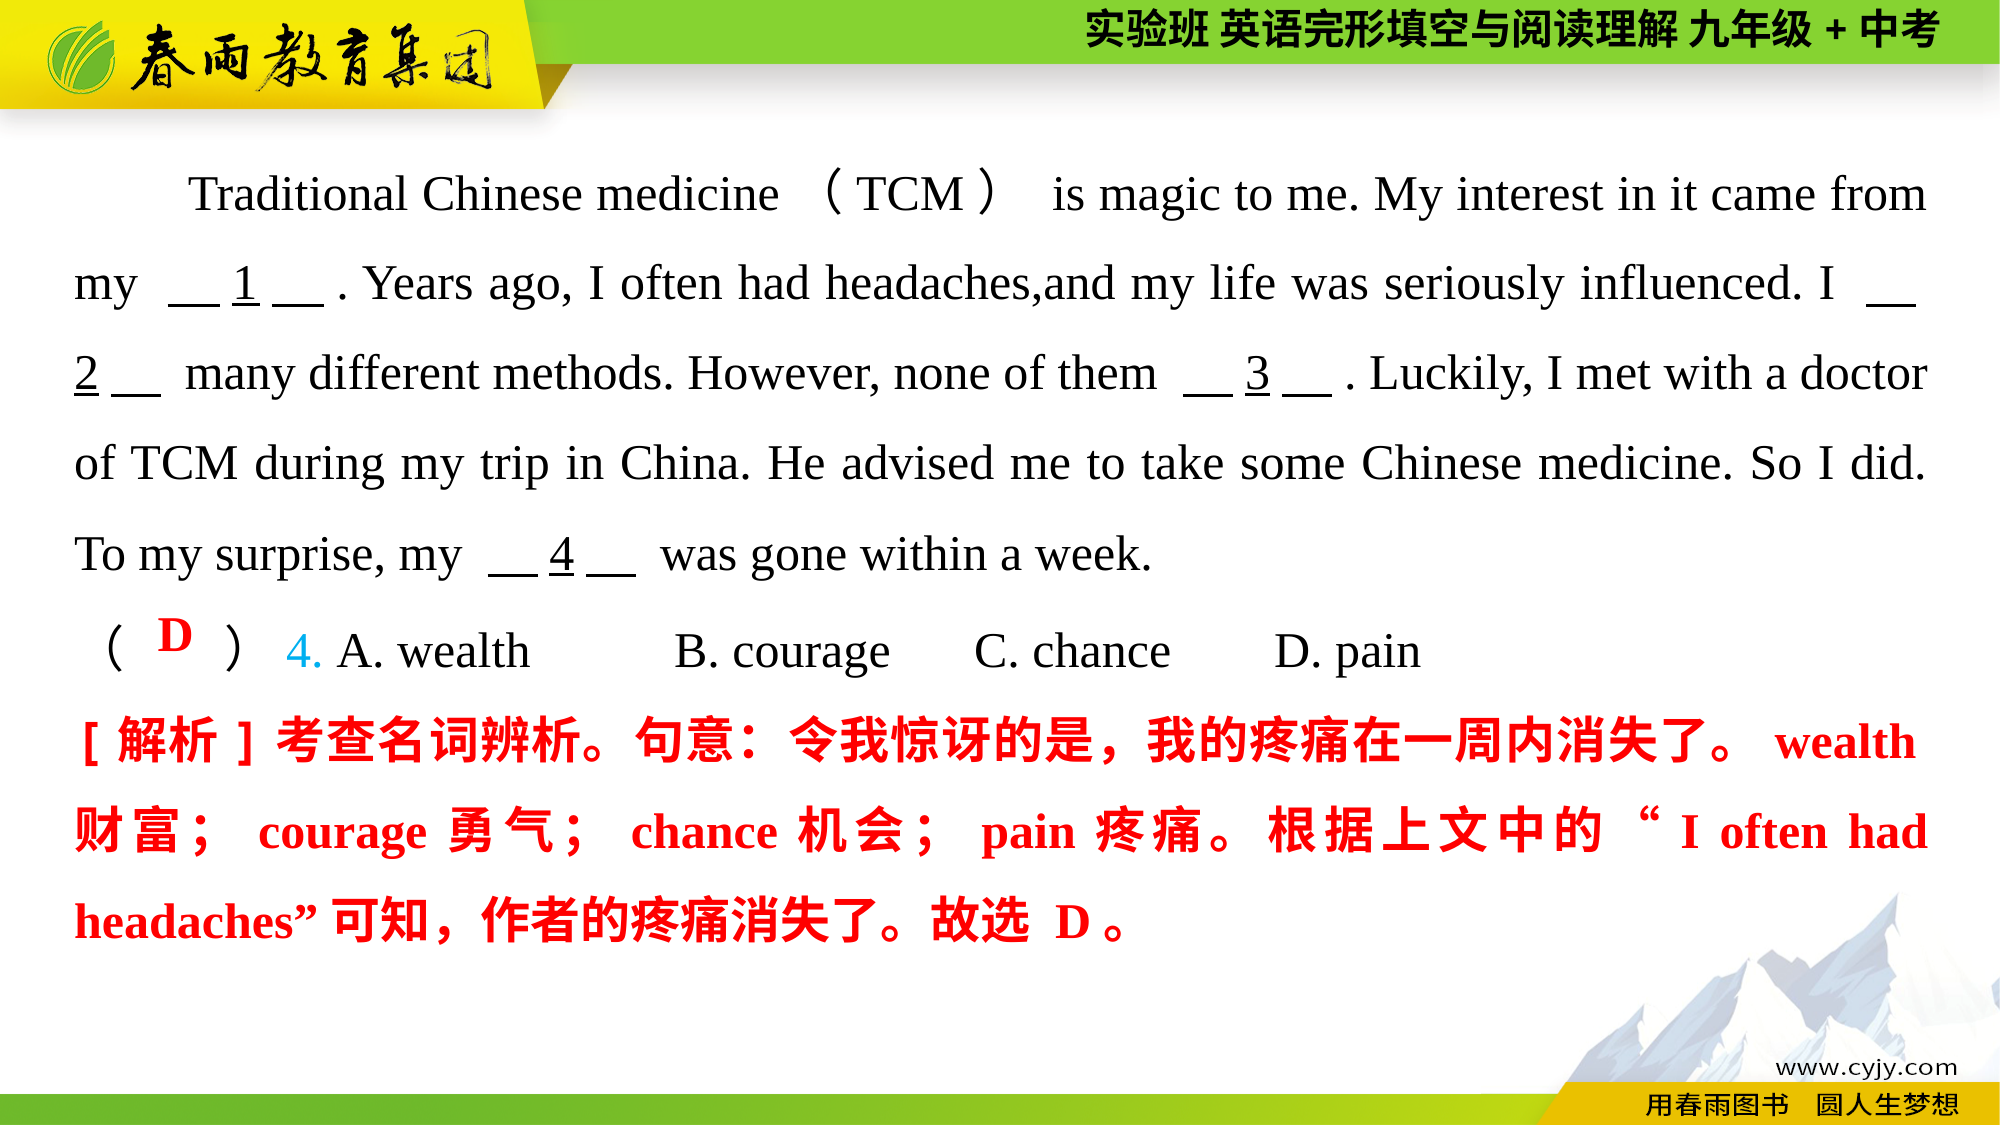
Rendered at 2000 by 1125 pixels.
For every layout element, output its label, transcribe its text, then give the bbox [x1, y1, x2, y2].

list Traditional Chinese medicine（TCM） is magic to me. My interest in it came from my 1 . Years ago, I often had headaches,and my life was seriously influenced. I 2 many different methods. However, none of them 3 . Luckily, I met with a doctor of TCM during my trip in China. He advised me to take some Chinese medicine. So I did. To my surprise, my 4 was gone within a week. [59, 122, 1944, 592]
text_box [解析]考查名词辨析。句意：令我惊讶的是，我的疼痛在一周内消失了。wealth财富；courage勇气；chance机会；pain疼痛。根据上文中的“I often had headaches”可知，作者的疼痛消失了。故选 D。 [59, 671, 1944, 957]
text_box D [142, 594, 209, 670]
picture [0, 0, 2000, 1125]
text_box （ ）4. A. wealth B. courage C. chance D. pain [59, 592, 1944, 671]
